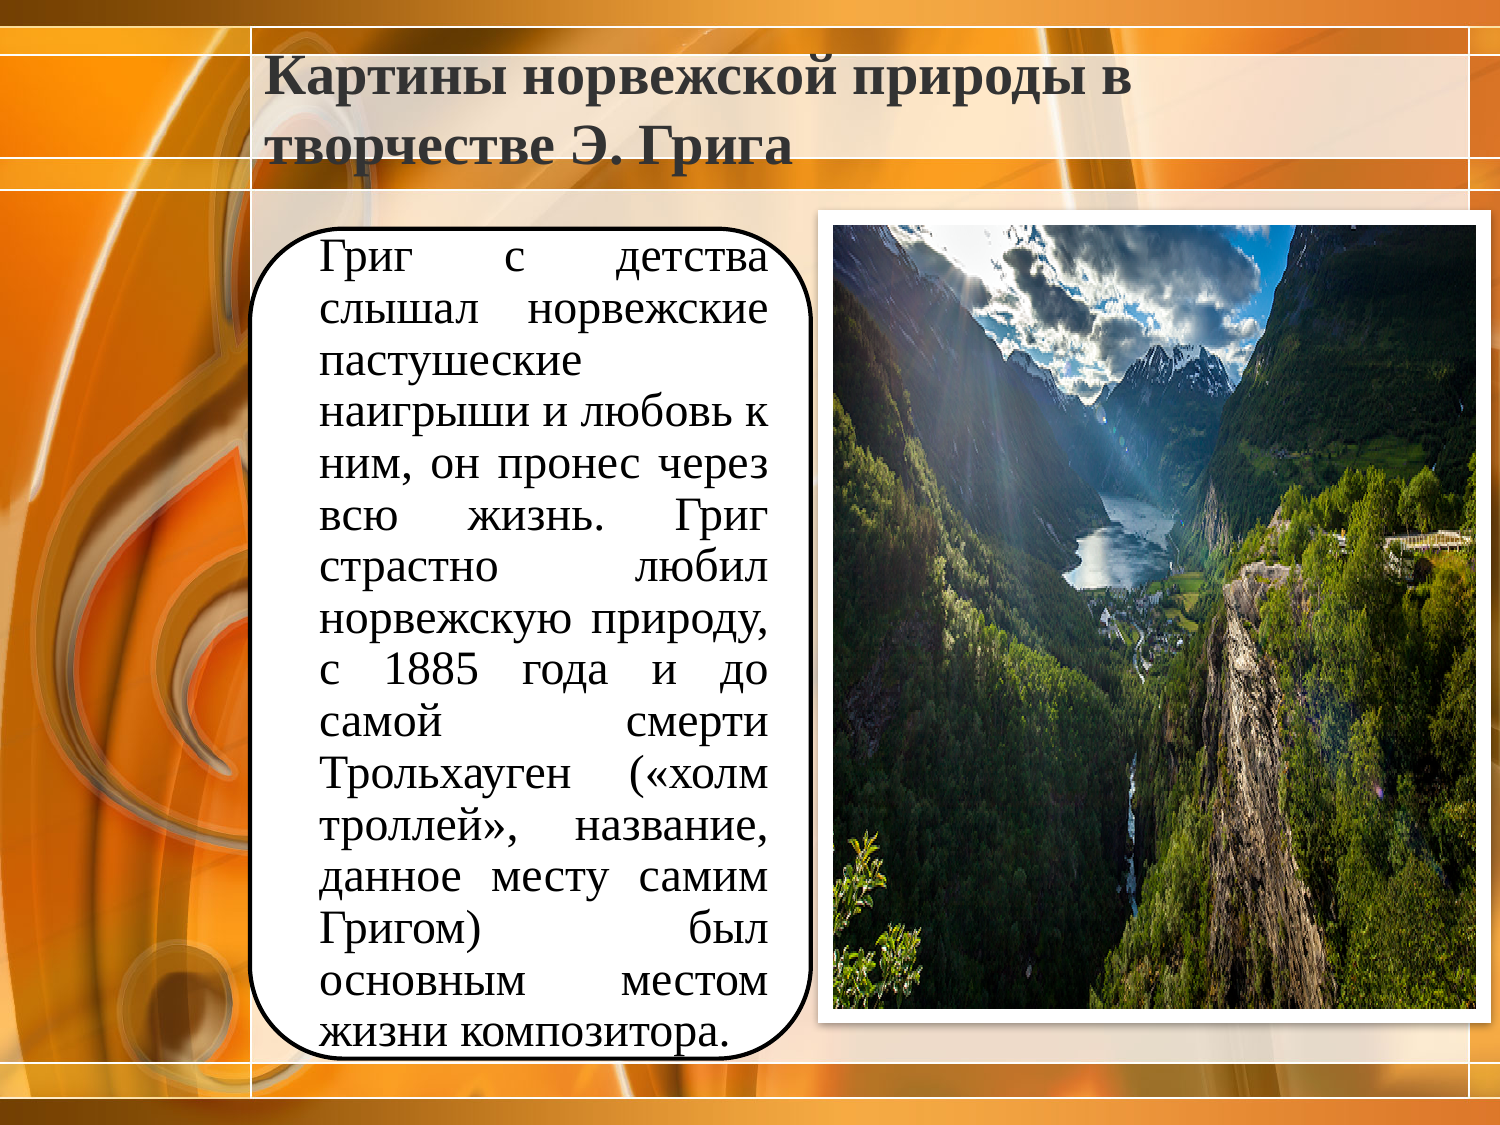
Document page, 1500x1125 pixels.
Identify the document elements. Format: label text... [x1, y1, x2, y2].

title Картины норвежской природы в творчестве Э. Грига [249, 37, 1425, 175]
picture [0, 0, 1500, 1125]
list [249, 207, 812, 1059]
